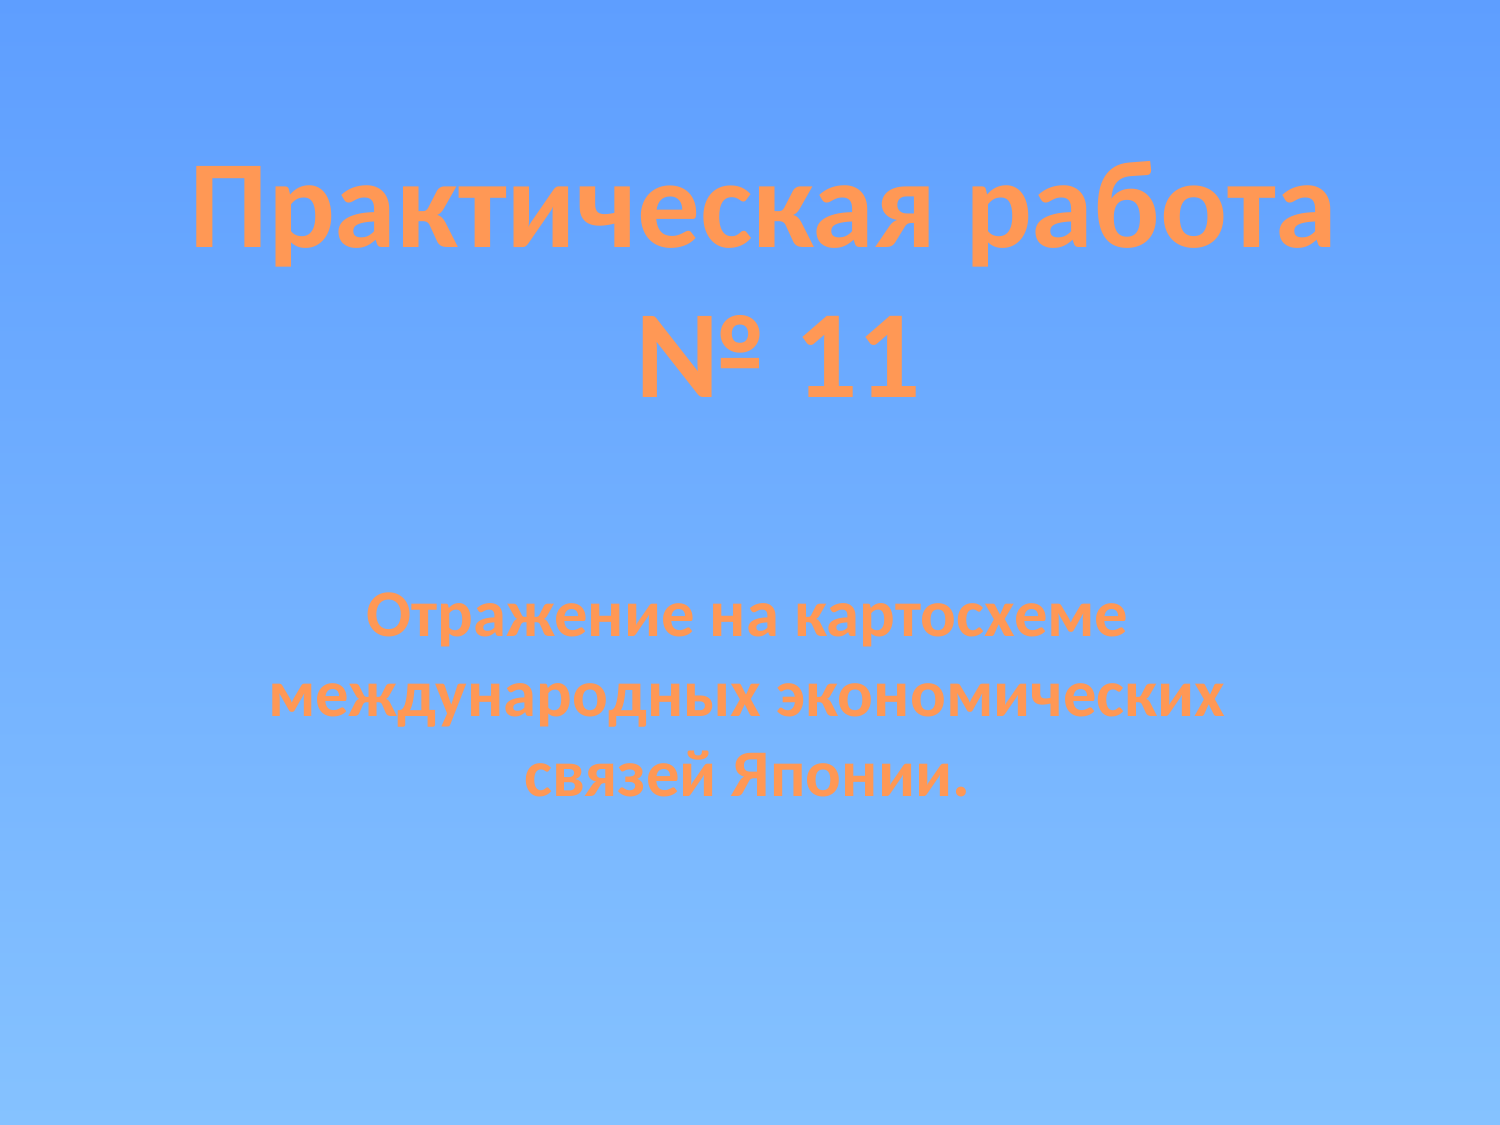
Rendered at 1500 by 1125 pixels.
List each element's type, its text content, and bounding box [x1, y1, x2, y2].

subtitle Отражение на картосхеме международных экономических связей Японии. [222, 562, 1273, 850]
title Практическая работа № 11 [140, 152, 1416, 394]
